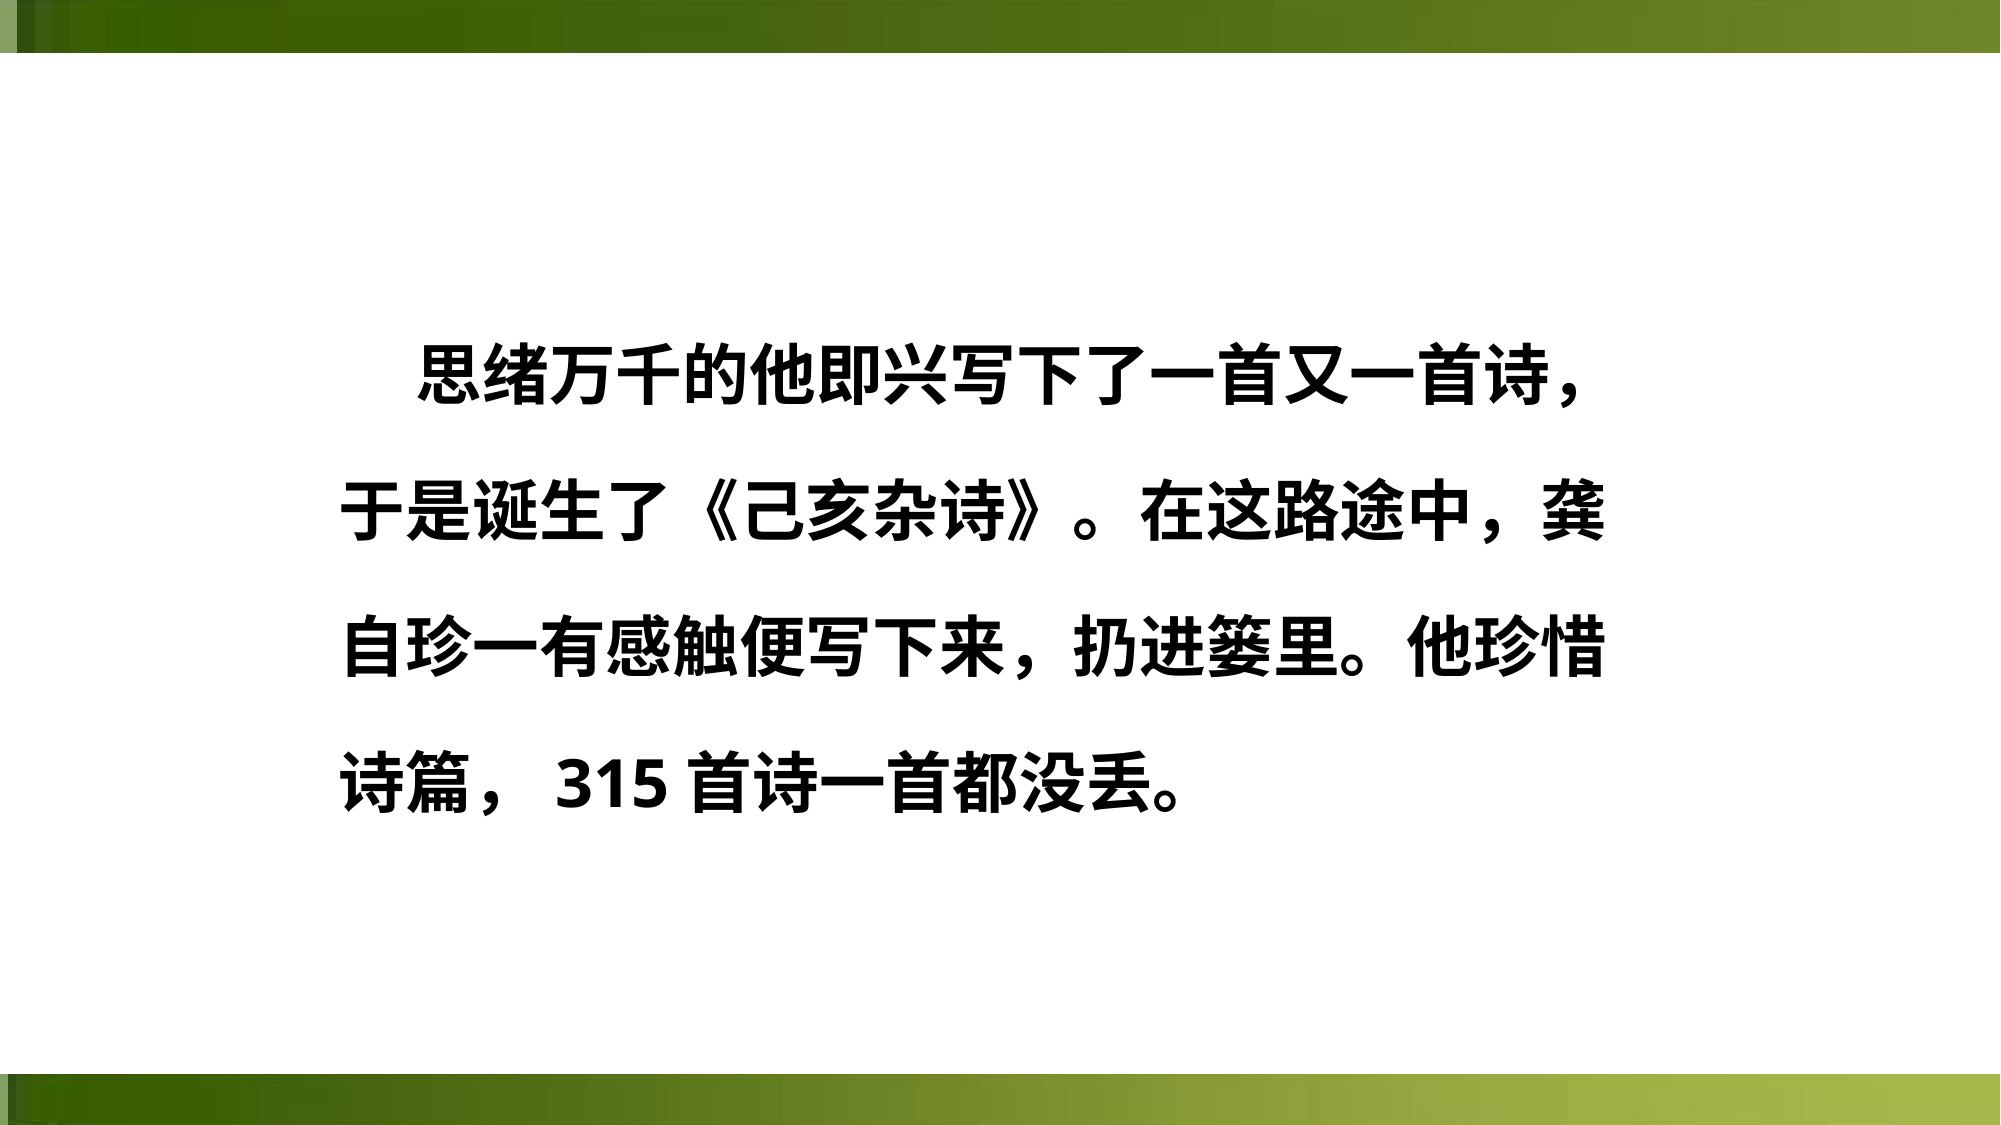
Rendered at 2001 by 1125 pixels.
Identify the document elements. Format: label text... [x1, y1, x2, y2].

text_box 思绪万千的他即兴写下了一首又一首诗，于是诞生了《己亥杂诗》。在这路途中，龚自珍一有感触便写下来，扔进篓里。他珍惜诗篇，315首诗一首都没丢。 [324, 269, 1676, 828]
picture [0, 1074, 2000, 1125]
picture [0, 0, 2000, 53]
